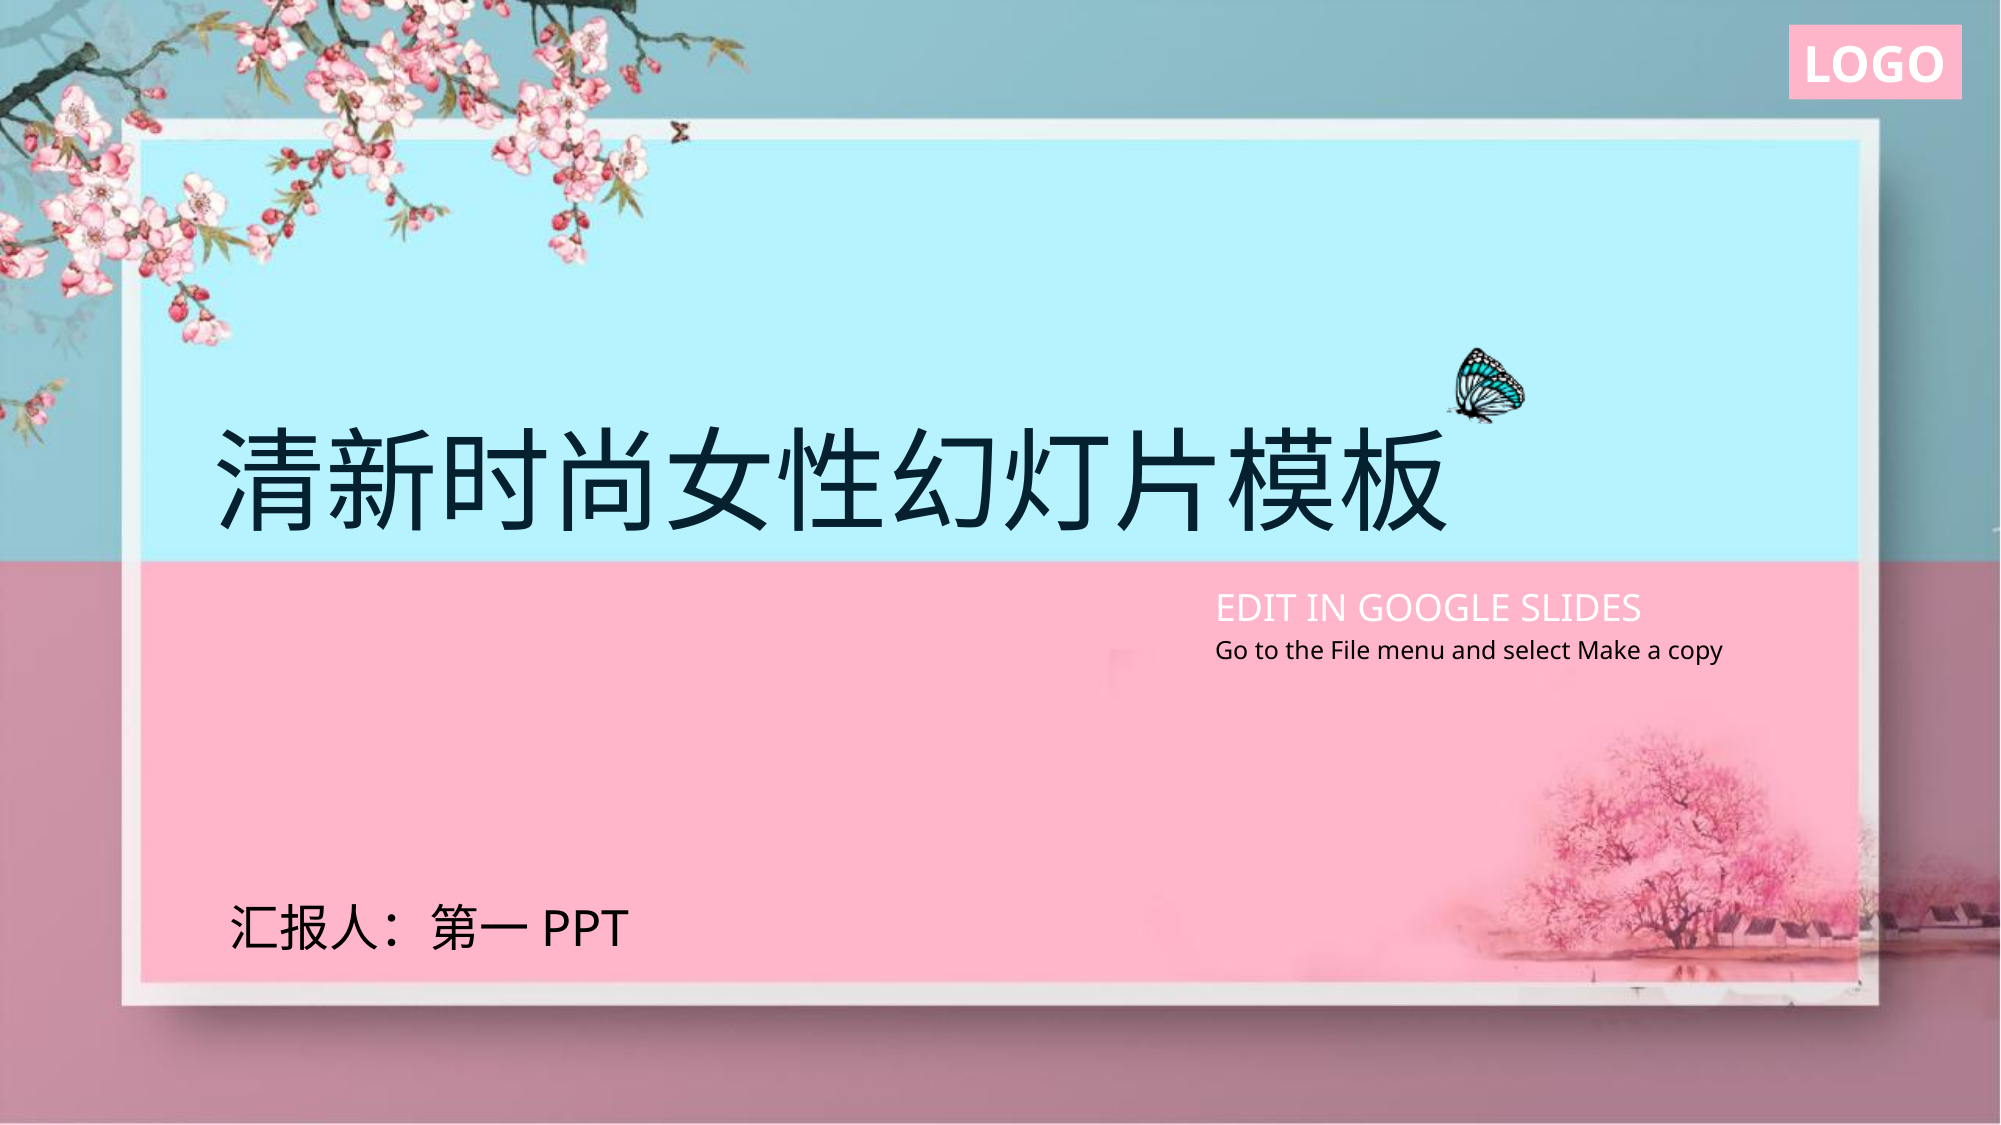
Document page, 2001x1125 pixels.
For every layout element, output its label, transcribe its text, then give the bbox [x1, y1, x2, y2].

picture [0, 0, 2001, 1125]
text_box 清新时尚女性幻灯片模板 [198, 371, 1478, 560]
text_box 汇报人：第一PPT [214, 888, 645, 964]
text_box LOGO [1789, 24, 1962, 100]
text_box EDIT IN GOOGLE SLIDES Go to the File menu and select Make a copy [1200, 559, 1832, 715]
